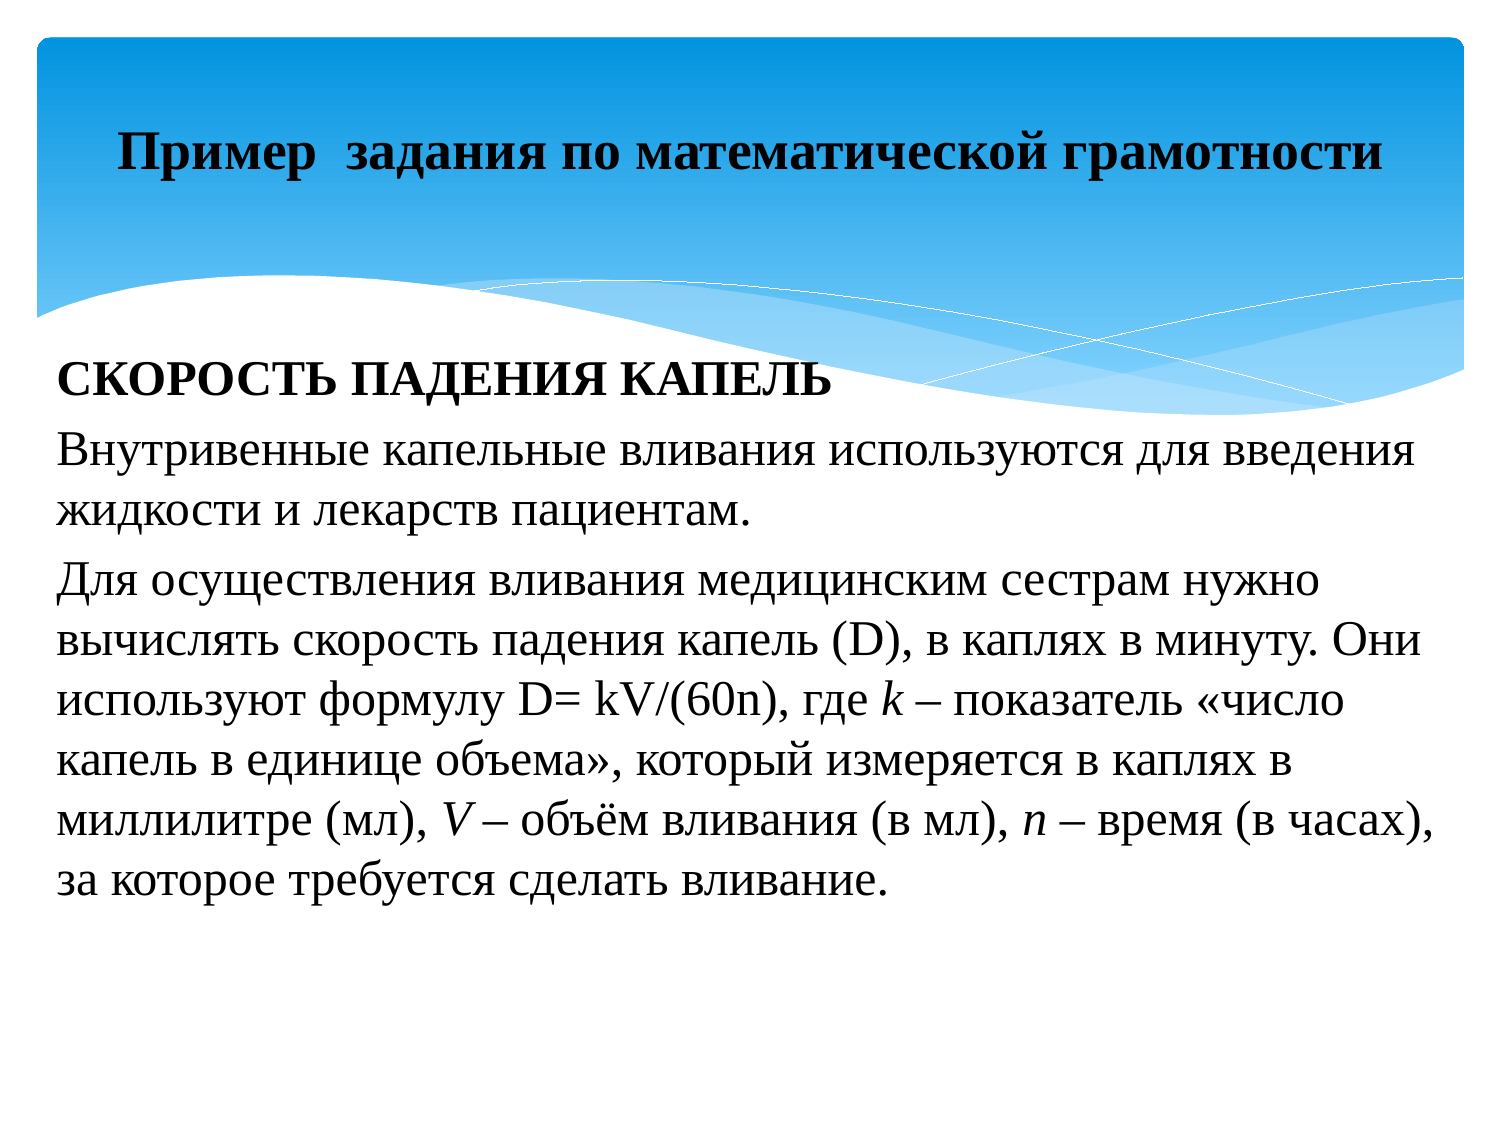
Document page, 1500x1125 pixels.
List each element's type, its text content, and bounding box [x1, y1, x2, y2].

list СКОРОСТЬ ПАДЕНИЯ КАПЕЛЬ Внутривенные капельные вливания используются для введения жидкости и лекарств пациентам. Для осуществления вливания медицинским сестрам нужно вычислять скорость падения капель (D), в каплях в минуту. Они используют формулу D= kV/(60n), где k – показатель «число капель в единице объема», который измеряется в каплях в миллилитре (мл), V – объём вливания (в мл), n – время (в часах), за которое требуется сделать вливание. [41, 338, 1459, 1106]
title Пример задания по математической грамотности [76, 78, 1427, 284]
